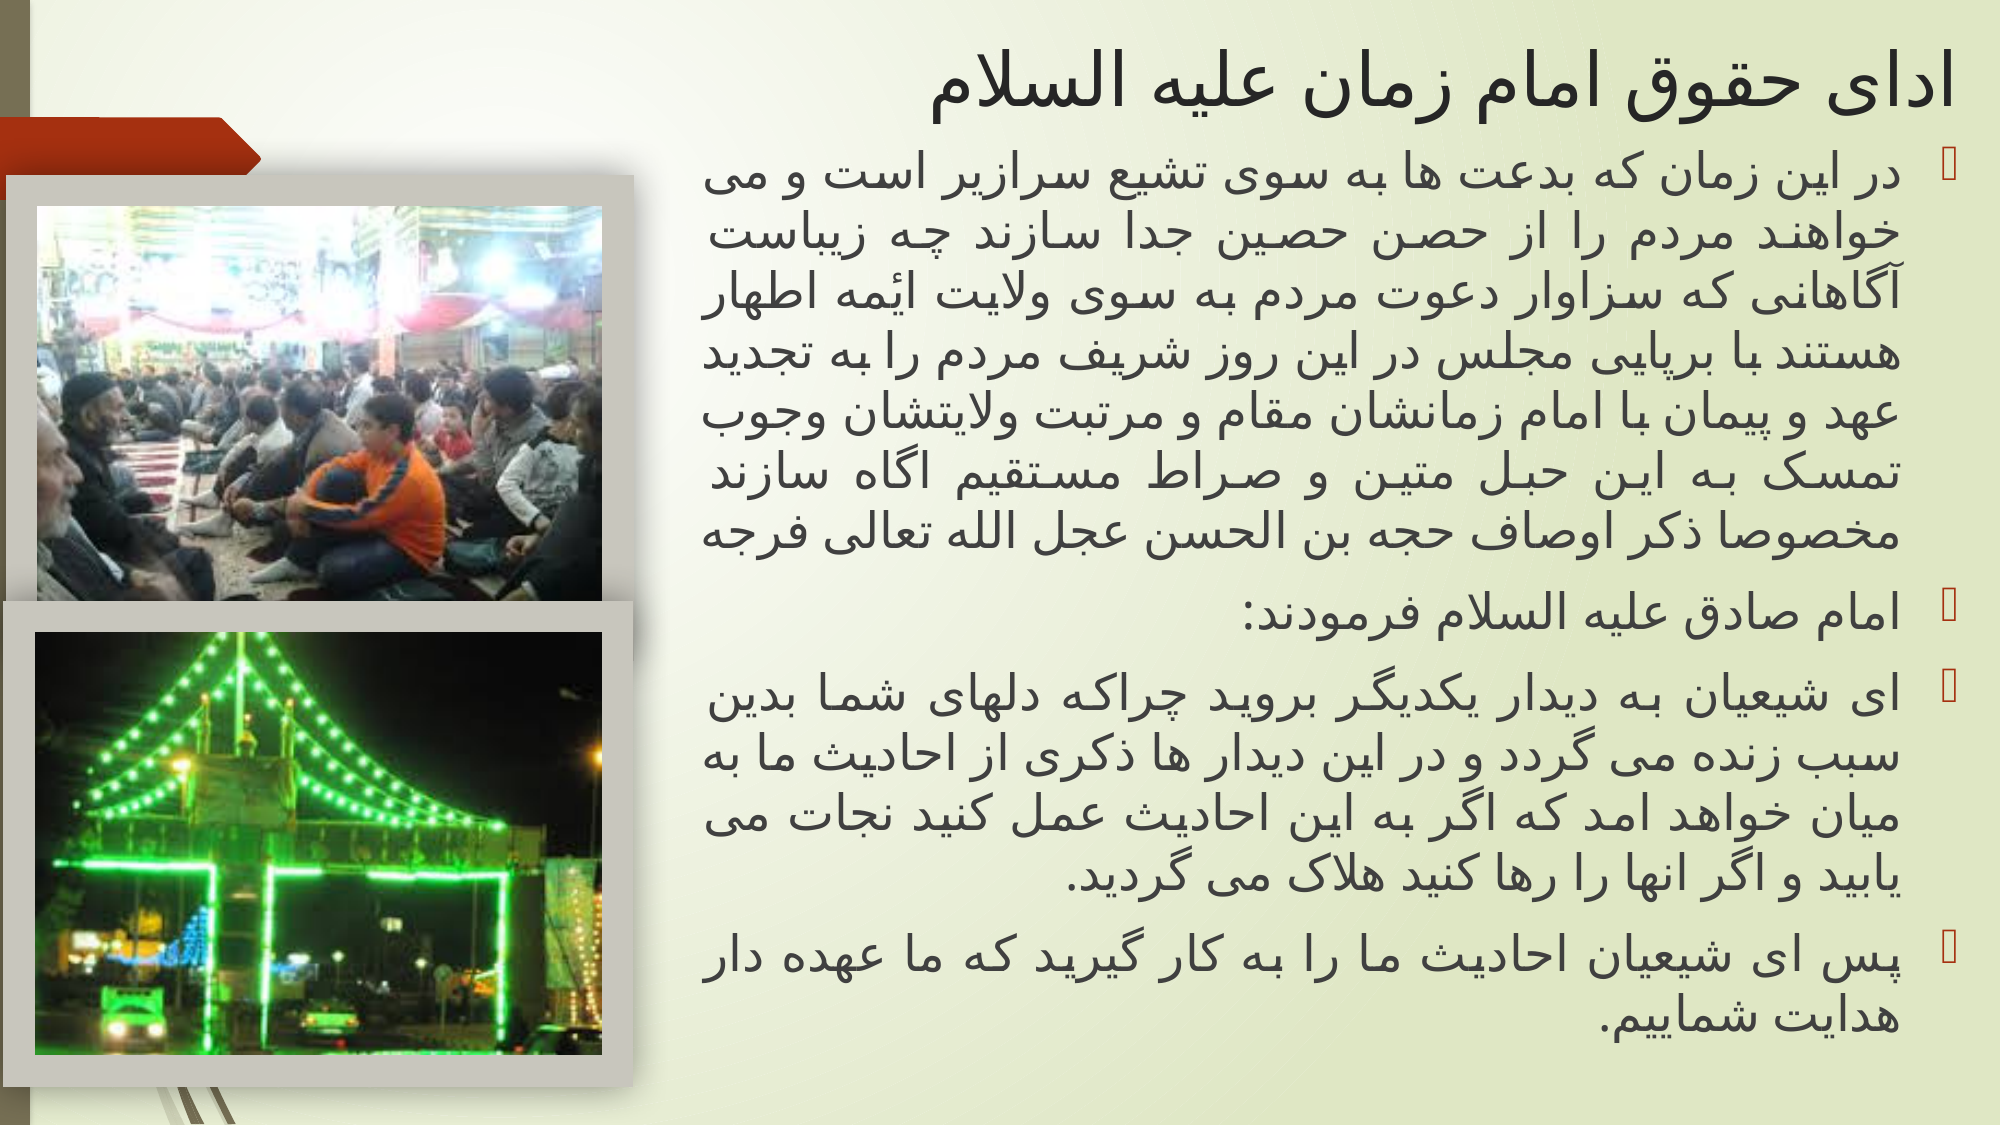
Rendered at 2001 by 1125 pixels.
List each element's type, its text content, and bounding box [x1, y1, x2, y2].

list در این زمان که بدعت ها به سوی تشیع سرازیر است و می خواهند مردم را از حصن حصین جدا سازند چه زیباست آگاهانی که سزاوار دعوت مردم به سوی ولایت ایٔمه اطهار هستند با برپایی مجلس در این روز شریف مردم را به تجدید عهد و پیمان با امام زمانشان مقام و مرتبت ولایتشان وجوب تمسک به این حبل متین و صراط مستقیم اگاه سازند مخصوصا ذکر اوصاف حجه بن الحسن عجل الله تعالی فرجه امام صادق علیه السلام فرمودند: ای شیعیان به دیدار یکدیگر بروید چراکه دلهای شما بدین سبب زنده می گردد و در این دیدار ها ذکری از احادیث ما به میان خواهد امد که اگر به این احادیث عمل کنید نجات می یابید و اگر انها را رها کنید هلاک می گردید. پس ای شیعیان احادیث ما را به کار گیرید که ما عهده دار هدایت شماییم. [685, 131, 1975, 1085]
title ادای حقوق امام زمان علیه السلام [514, 24, 1975, 207]
picture [36, 205, 603, 630]
picture [34, 631, 602, 1056]
